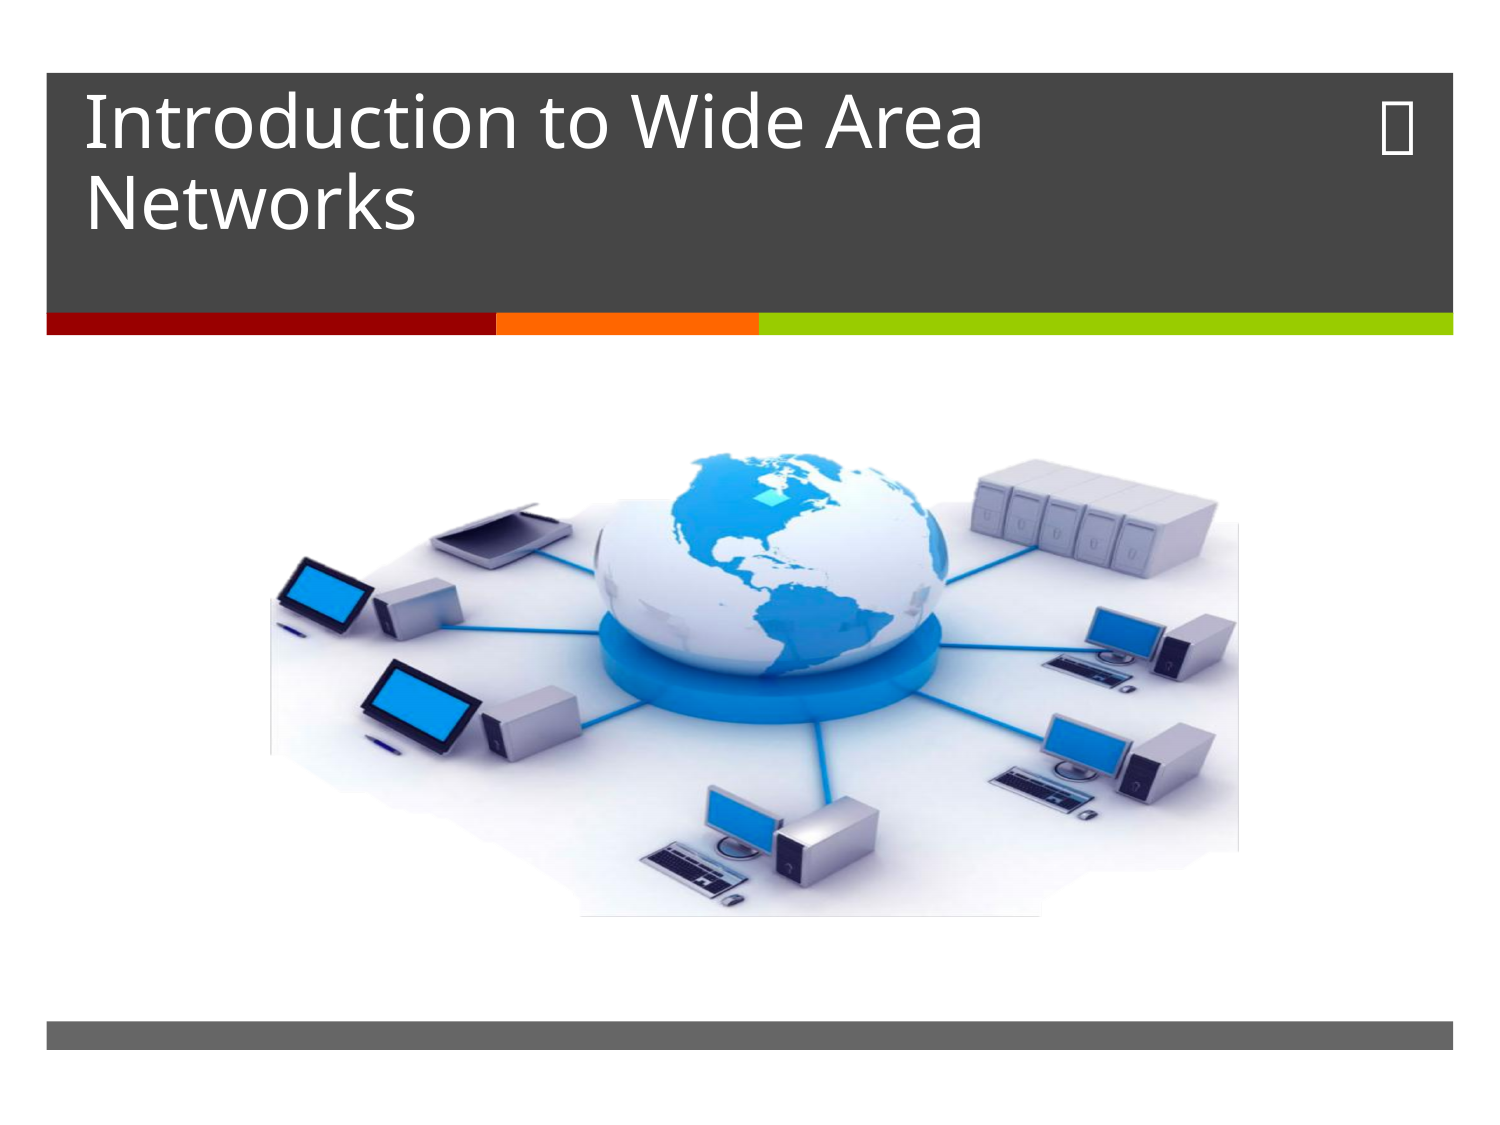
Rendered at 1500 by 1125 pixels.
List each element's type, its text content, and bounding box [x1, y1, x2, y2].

picture [270, 419, 1239, 918]
title Introduction to Wide Area Networks [69, 73, 1351, 253]
